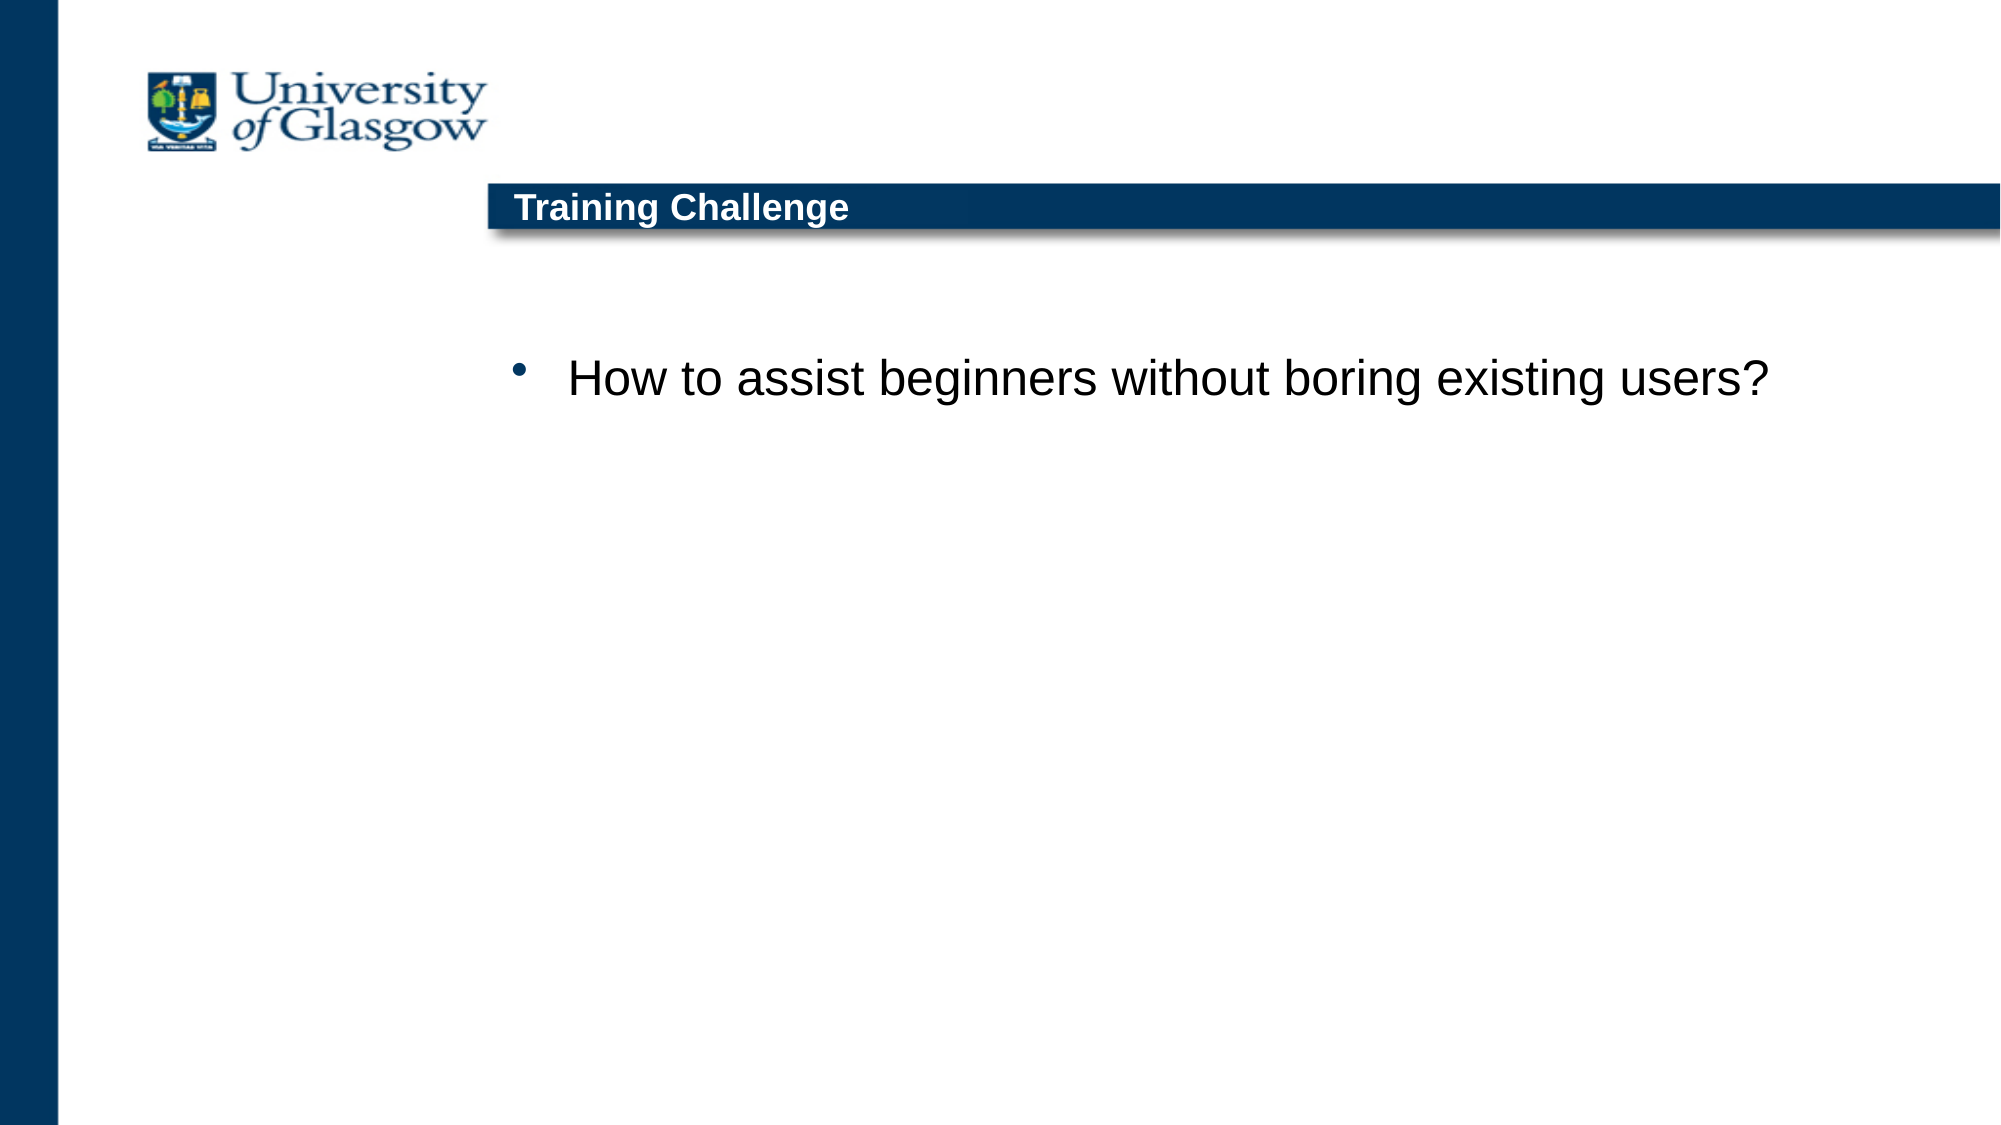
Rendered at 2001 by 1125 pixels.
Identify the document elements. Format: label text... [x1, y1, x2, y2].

picture [0, 0, 2001, 1125]
list How to assist beginners without boring existing users? [496, 338, 1946, 1037]
title Training Challenge [498, 146, 1858, 265]
